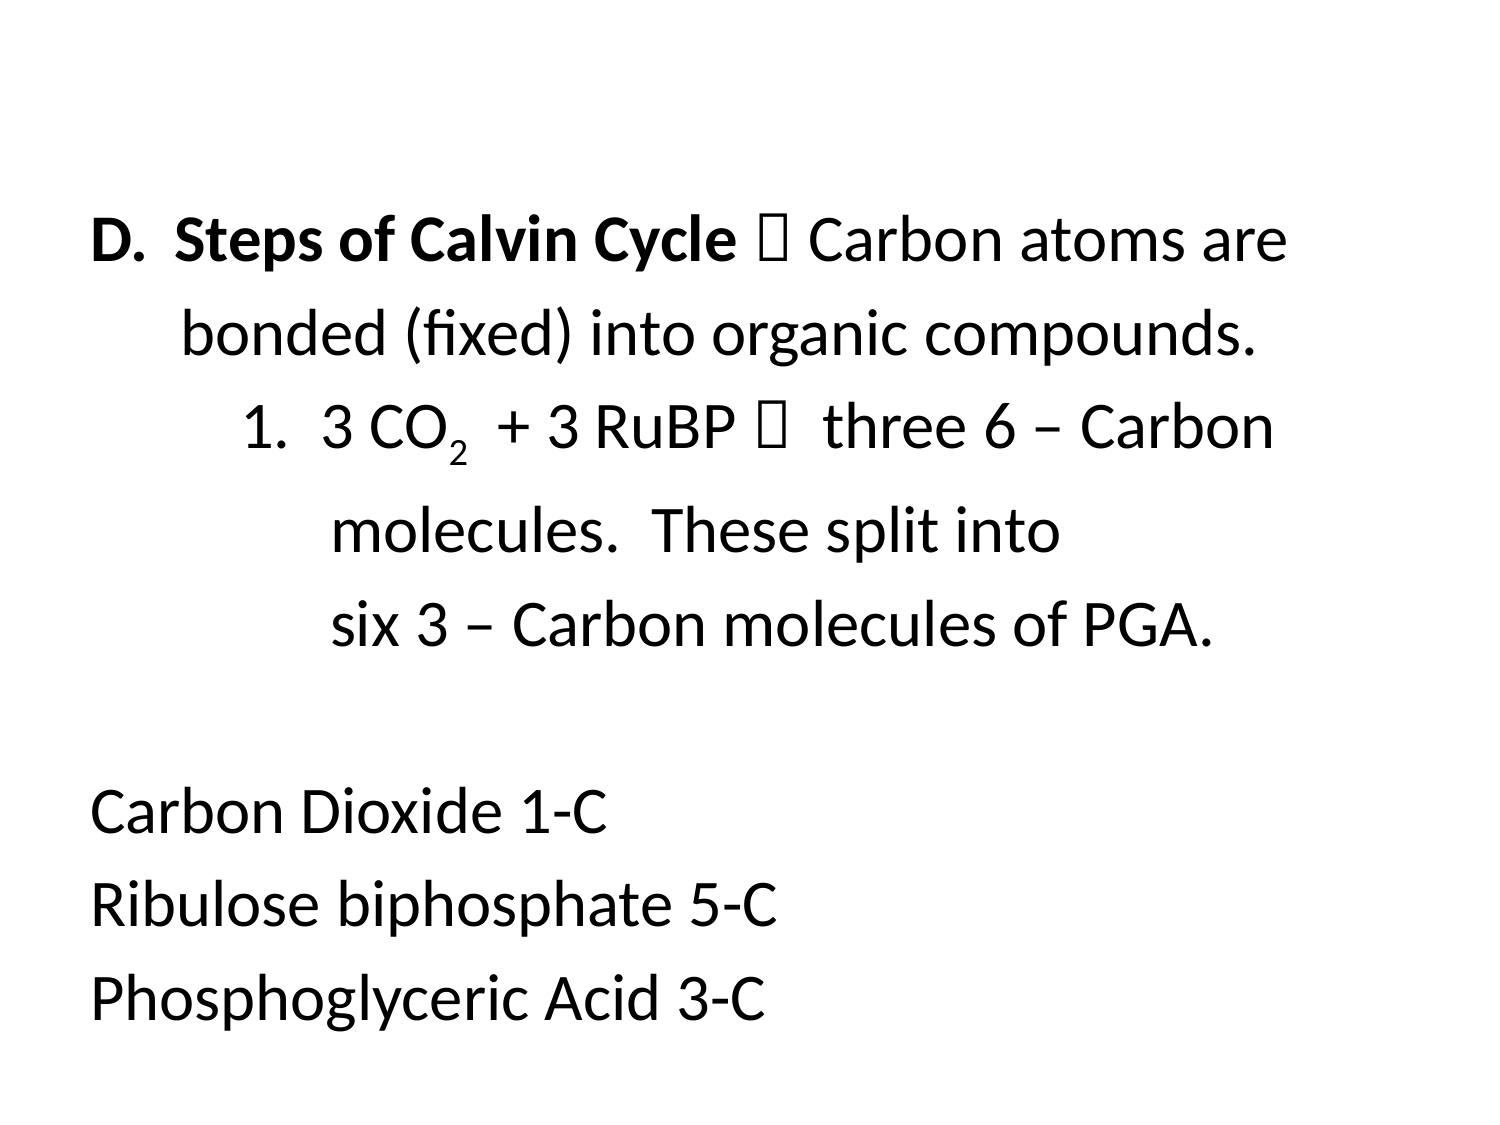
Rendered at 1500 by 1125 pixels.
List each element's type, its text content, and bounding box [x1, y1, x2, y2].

list Steps of Calvin Cycle  Carbon atoms are bonded (fixed) into organic compounds. 1. 3 CO2 + 3 RuBP  three 6 – Carbon molecules. These split into six 3 – Carbon molecules of PGA. Carbon Dioxide 1-C Ribulose biphosphate 5-C Phosphoglyceric Acid 3-C [75, 187, 1425, 1075]
